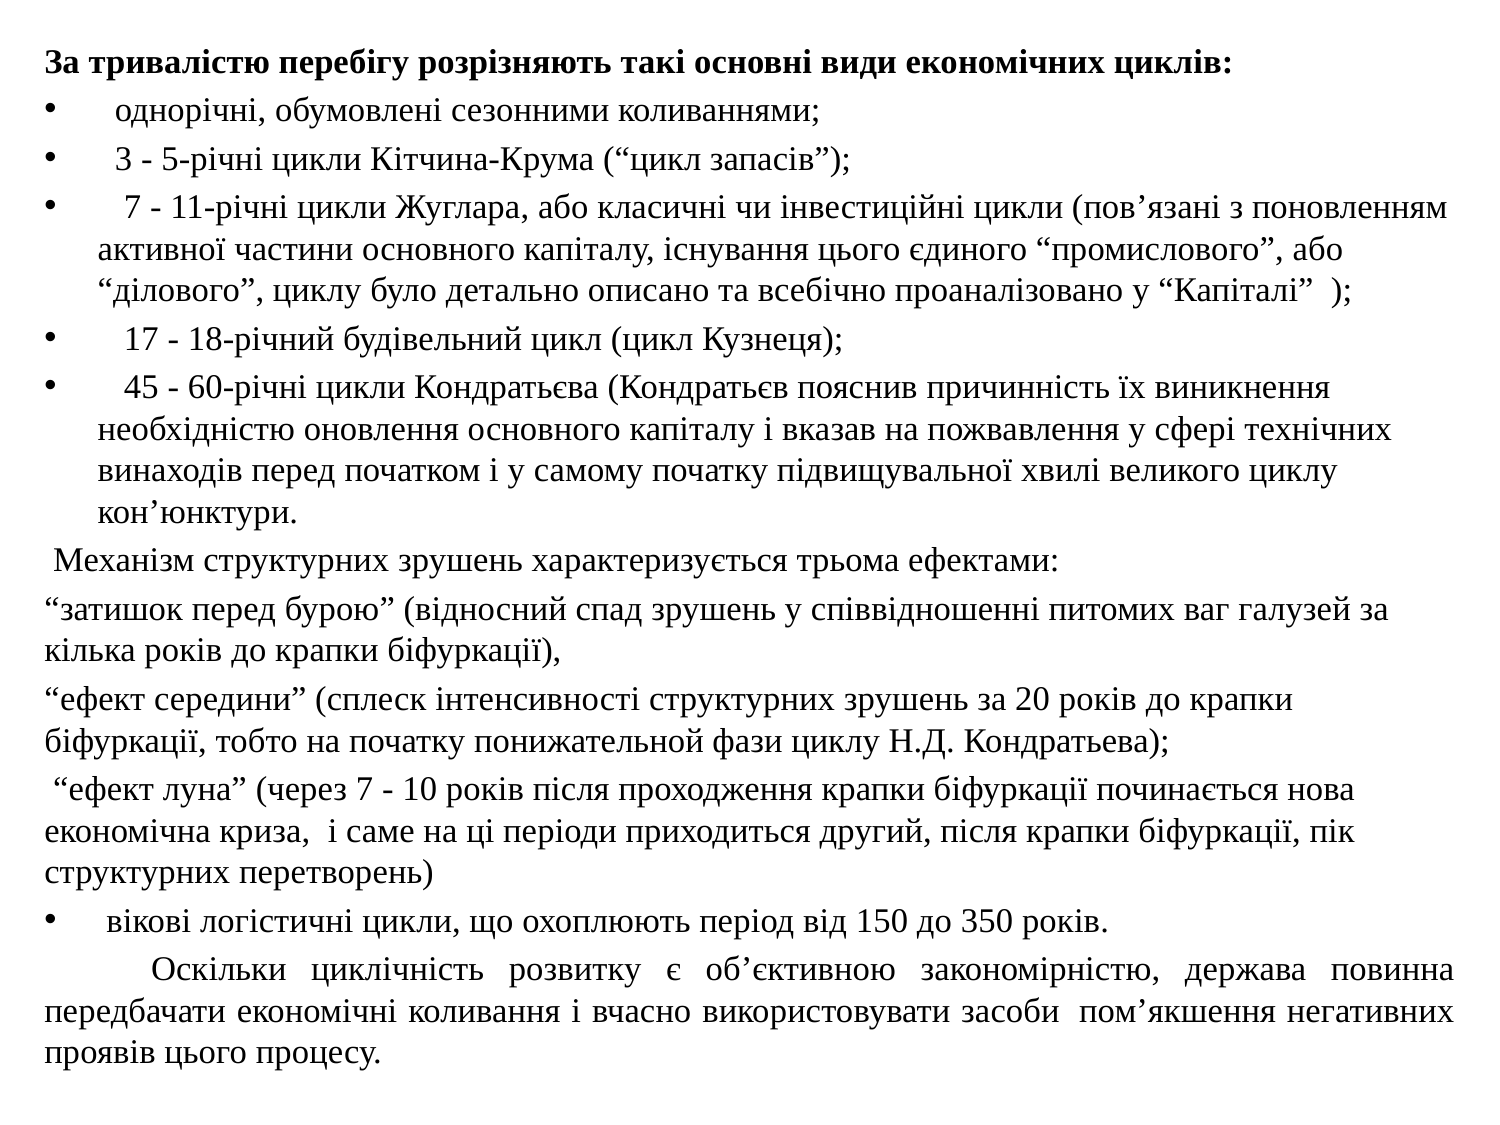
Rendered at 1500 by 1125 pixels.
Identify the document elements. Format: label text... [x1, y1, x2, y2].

list За тривалістю перебігу розрізняють такі основні види економічних циклів: однорічні, обумовлені сезонними коливаннями; 3 - 5-річні цикли Кітчина-Крума (“цикл запасів”); 7 - 11-річні цикли Жуглара, або класичні чи інвестиційні цикли (пов’язані з поновленням активної частини основного капіталу, існування цього єдиного “промислового”, або “ділового”, циклу було детально описано та всебічно проаналізовано у “Капіталі” ); 17 - 18-річний будівельний цикл (цикл Кузнеця); 45 - 60-річні цикли Кондратьєва (Кондратьєв пояснив причинність їх виникнення необхідністю оновлення основного капіталу і вказав на пожвавлення у сфері технічних винаходів перед початком і у самому початку підвищувальної хвилі великого циклу кон’юнктури. Механізм структурних зрушень характеризується трьома ефектами: “затишок перед бурою” (відносний спад зрушень у співвідношенні питомих ваг галузей за кілька років до крапки біфуркації), “ефект середини” (сплеск інтенсивності структурних зрушень за 20 років до крапки біфуркації, тобто на початку понижательной фази циклу Н.Д. Кондратьева); “ефект луна” (через 7 - 10 років після проходження крапки біфуркації починається нова економічна криза, і саме на ці періоди приходиться другий, після крапки біфуркації, пік структурних перетворень) вікові логістичні цикли, що охоплюють період від 150 до 350 років. Оскільки циклічність розвитку є об’єктивною закономірністю, держава повинна передбачати економічні коливання і вчасно використовувати засоби пом’якшення негативних проявів цього процесу. [29, 30, 1471, 1083]
